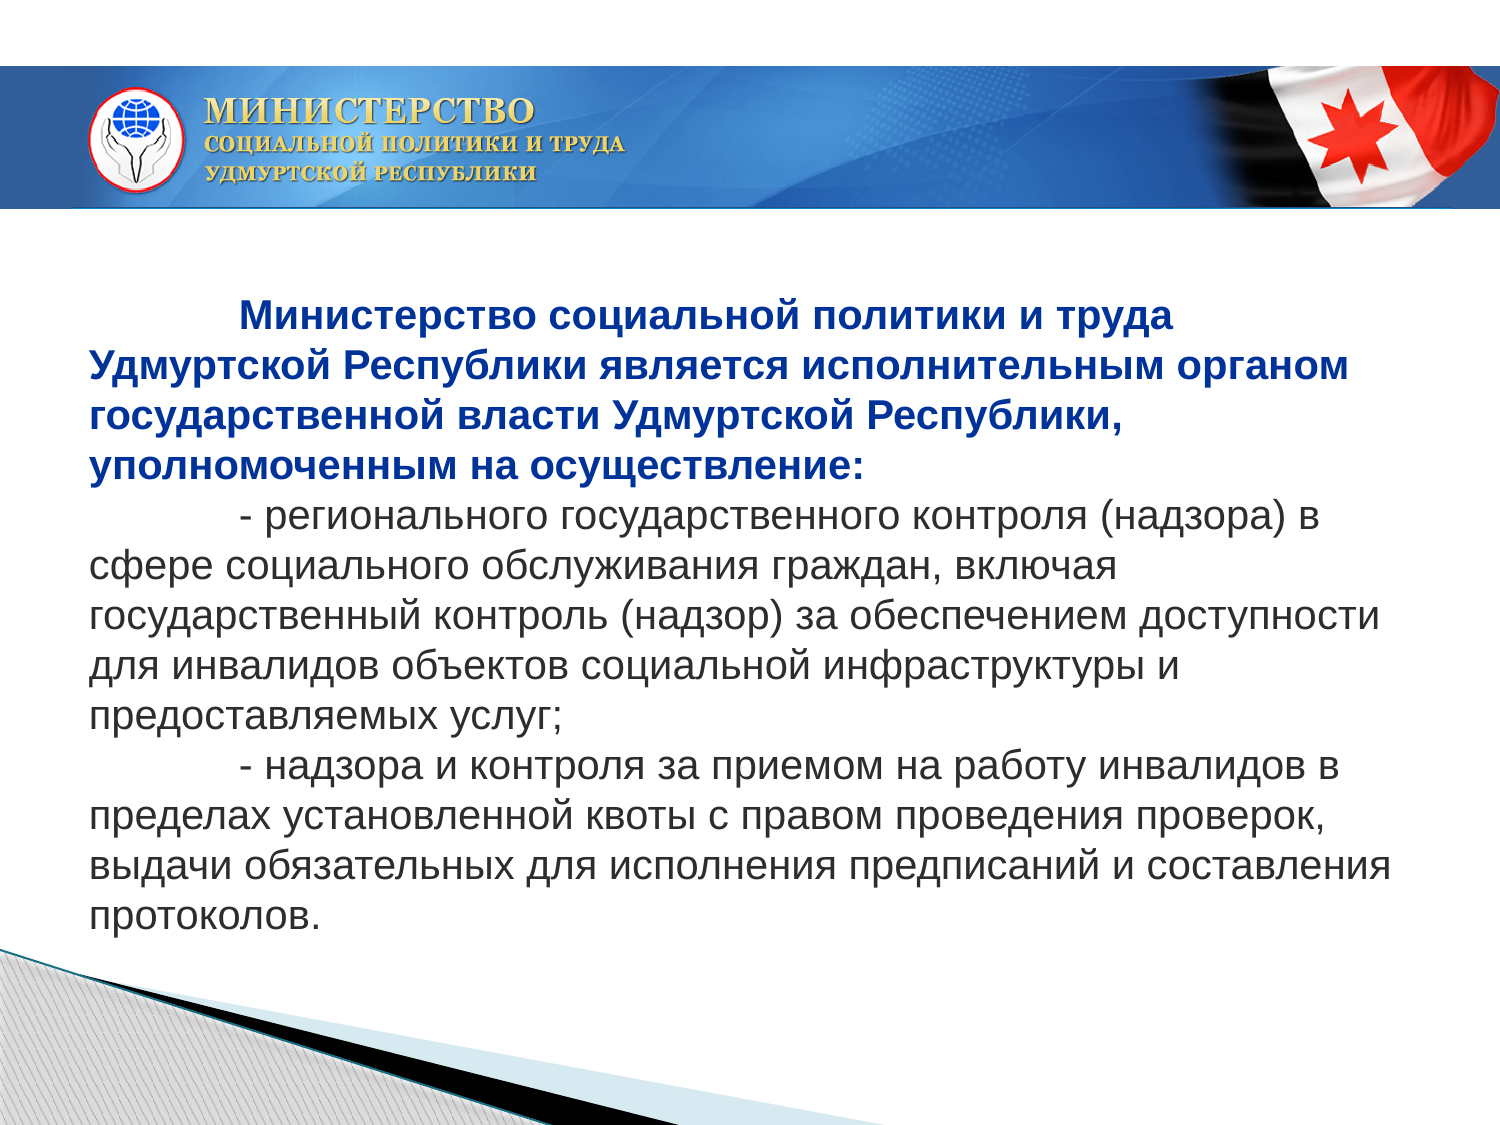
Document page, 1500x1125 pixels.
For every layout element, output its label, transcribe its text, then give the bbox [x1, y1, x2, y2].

text_box Министерство социальной политики и труда Удмуртской Республики является исполнительным органом государственной власти Удмуртской Республики, уполномоченным на осуществление: - регионального государственного контроля (надзора) в сфере социального обслуживания граждан, включая государственный контроль (надзор) за обеспечением доступности для инвалидов объектов социальной инфраструктуры и предоставляемых услуг; - надзора и контроля за приемом на работу инвалидов в пределах установленной квоты с правом проведения проверок, выдачи обязательных для исполнения предписаний и составления протоколов. [74, 280, 1430, 946]
picture [0, 66, 1500, 209]
